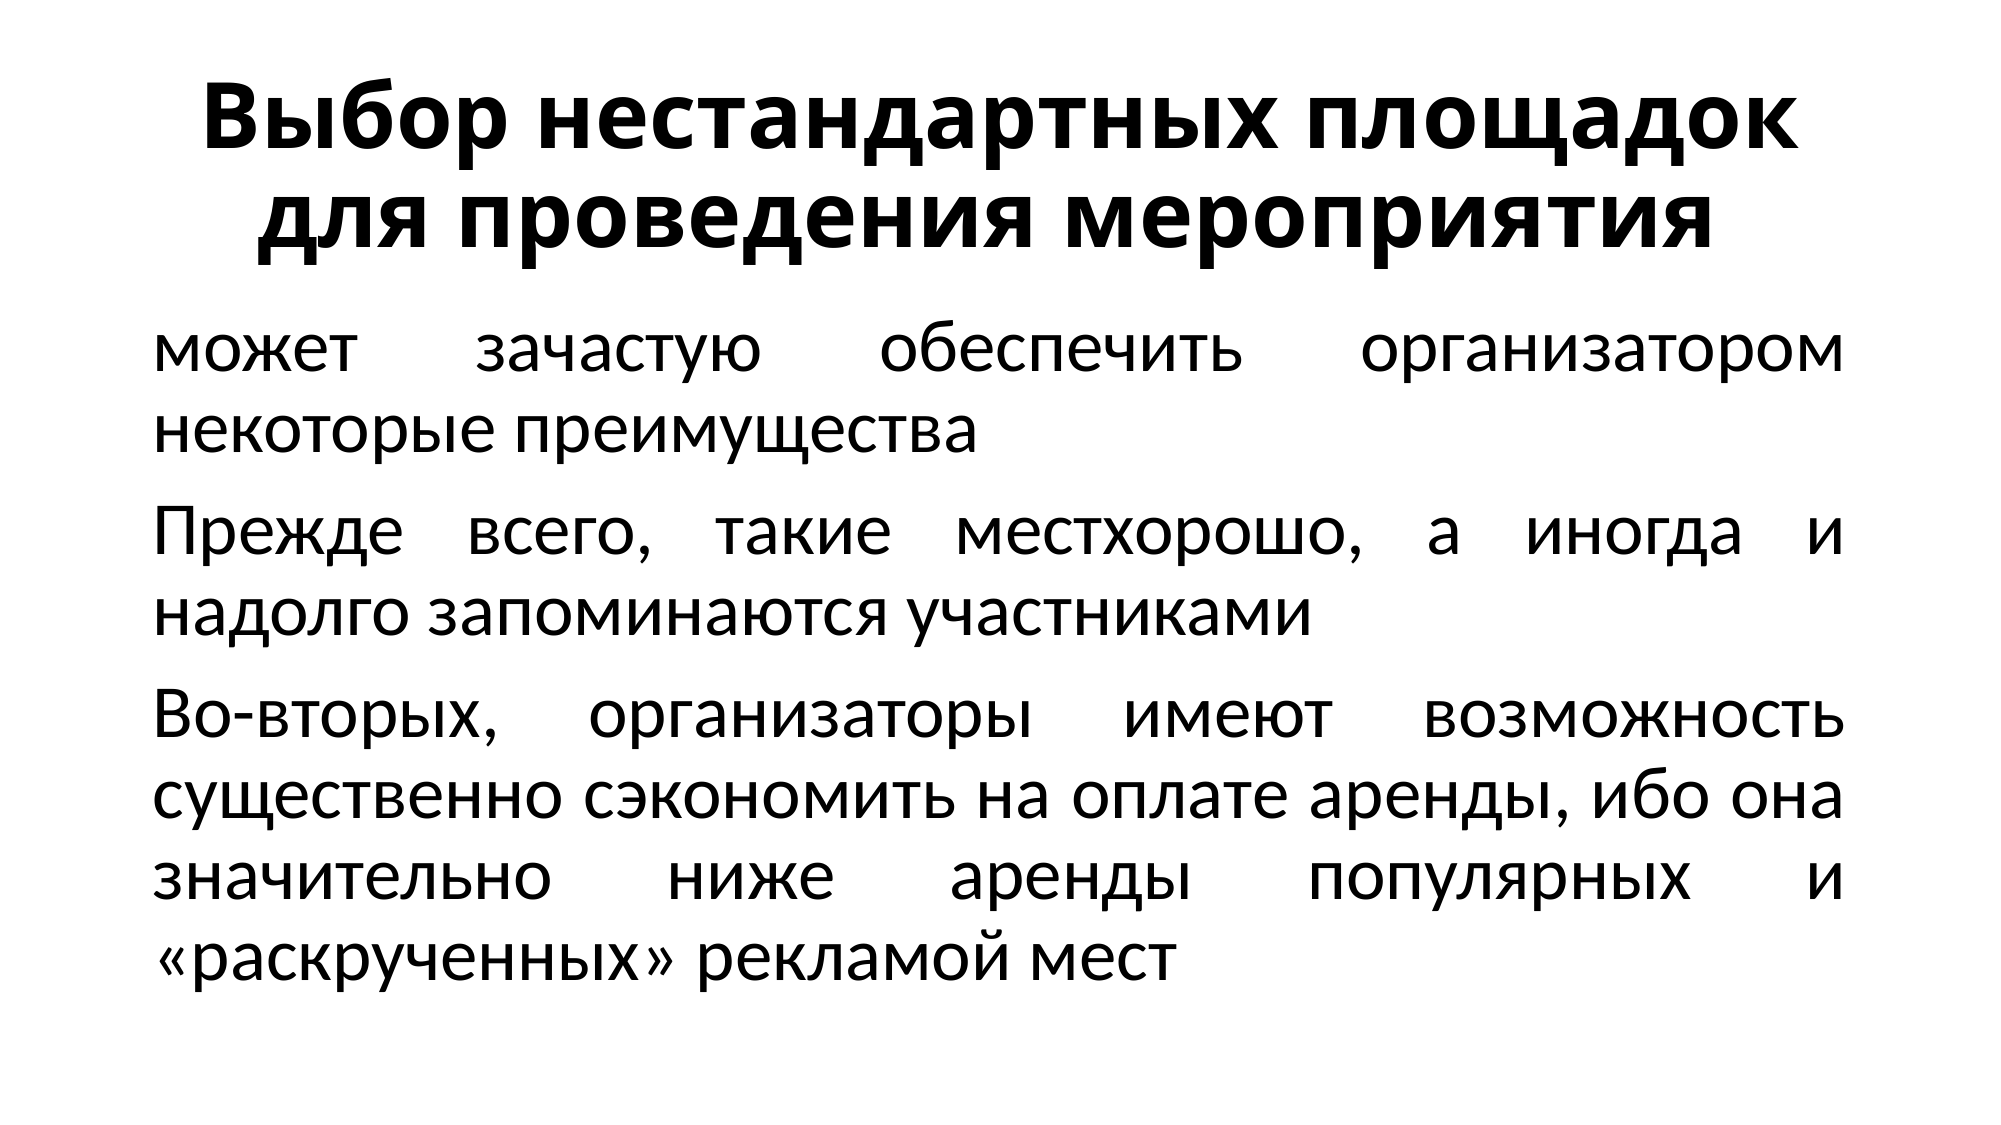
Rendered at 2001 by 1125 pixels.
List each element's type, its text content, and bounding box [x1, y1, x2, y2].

list может зачастую обеспечить организатором некоторые преимущества Прежде всего, такие местхорошо, а иногда и надолго запоминаются участниками Во-вторых, организаторы имеют возможность существенно сэкономить на оплате аренды, ибо она значительно ниже аренды популярных и «раскрученных» рекламой мест [137, 299, 1863, 1014]
title Выбор нестандартных площадок для проведения мероприятия [137, 59, 1863, 278]
